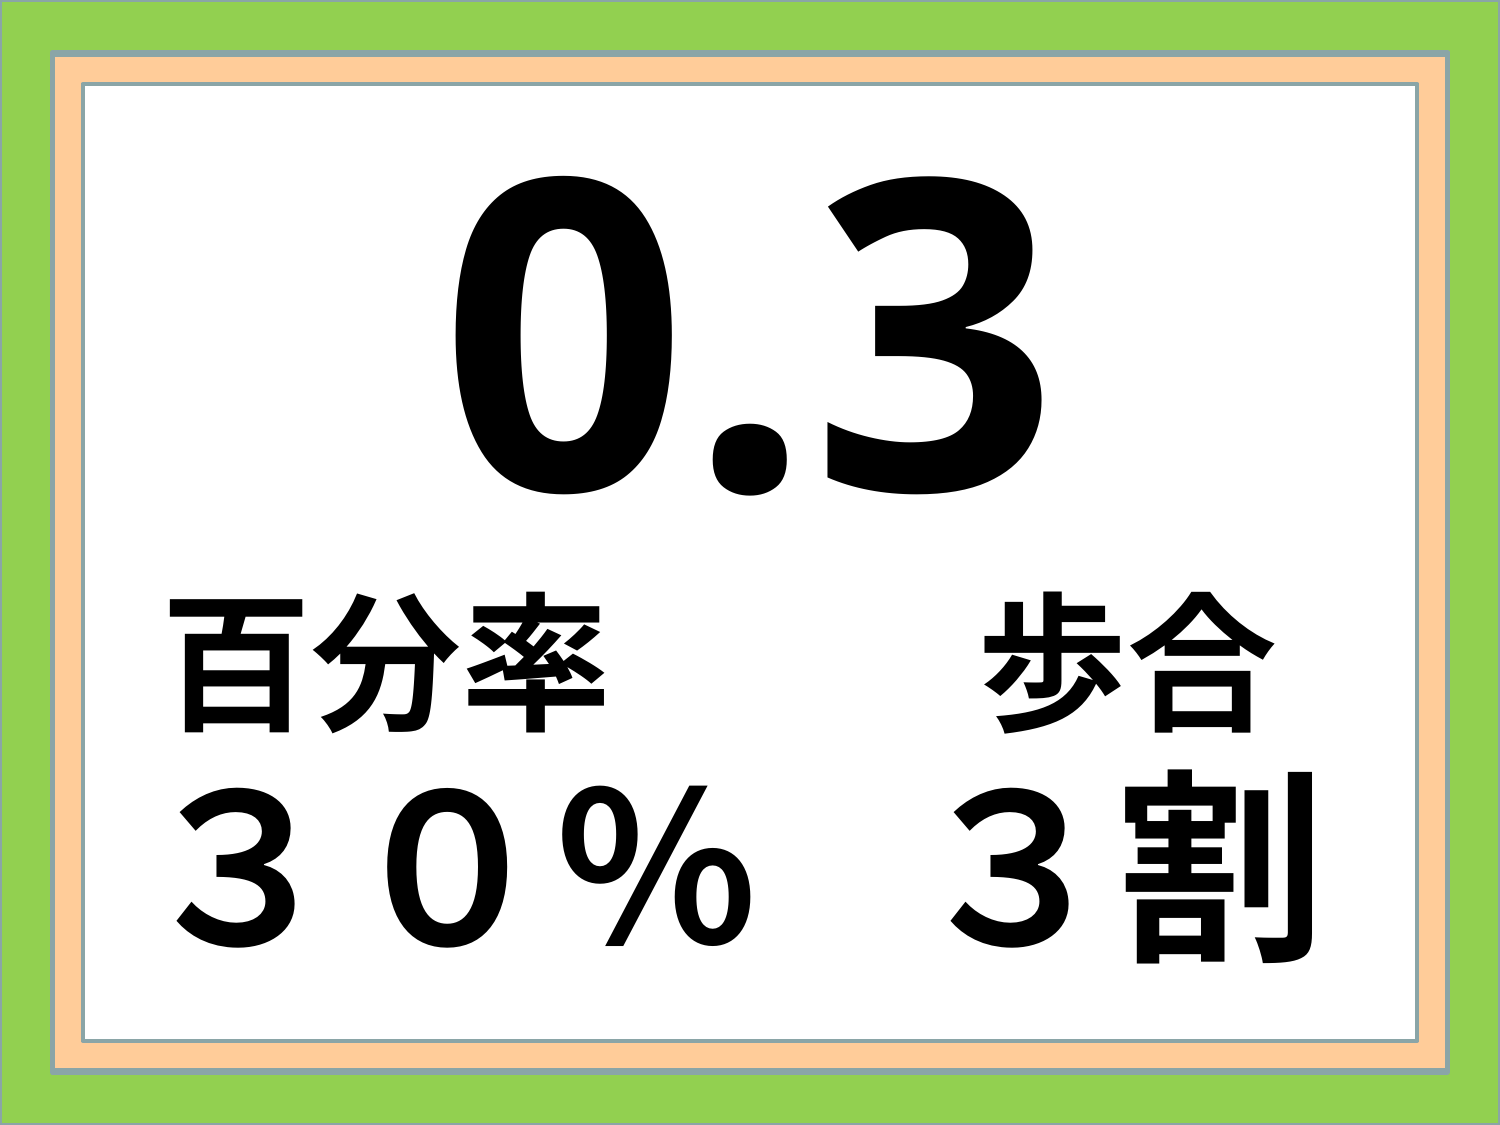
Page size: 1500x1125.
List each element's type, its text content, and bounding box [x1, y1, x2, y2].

text_box 歩合 [962, 573, 1500, 757]
text_box 0.3 [177, 89, 1323, 546]
text_box ３０％ [146, 716, 750, 994]
text_box ３割 [816, 716, 1420, 994]
text_box 百分率 [146, 573, 667, 757]
